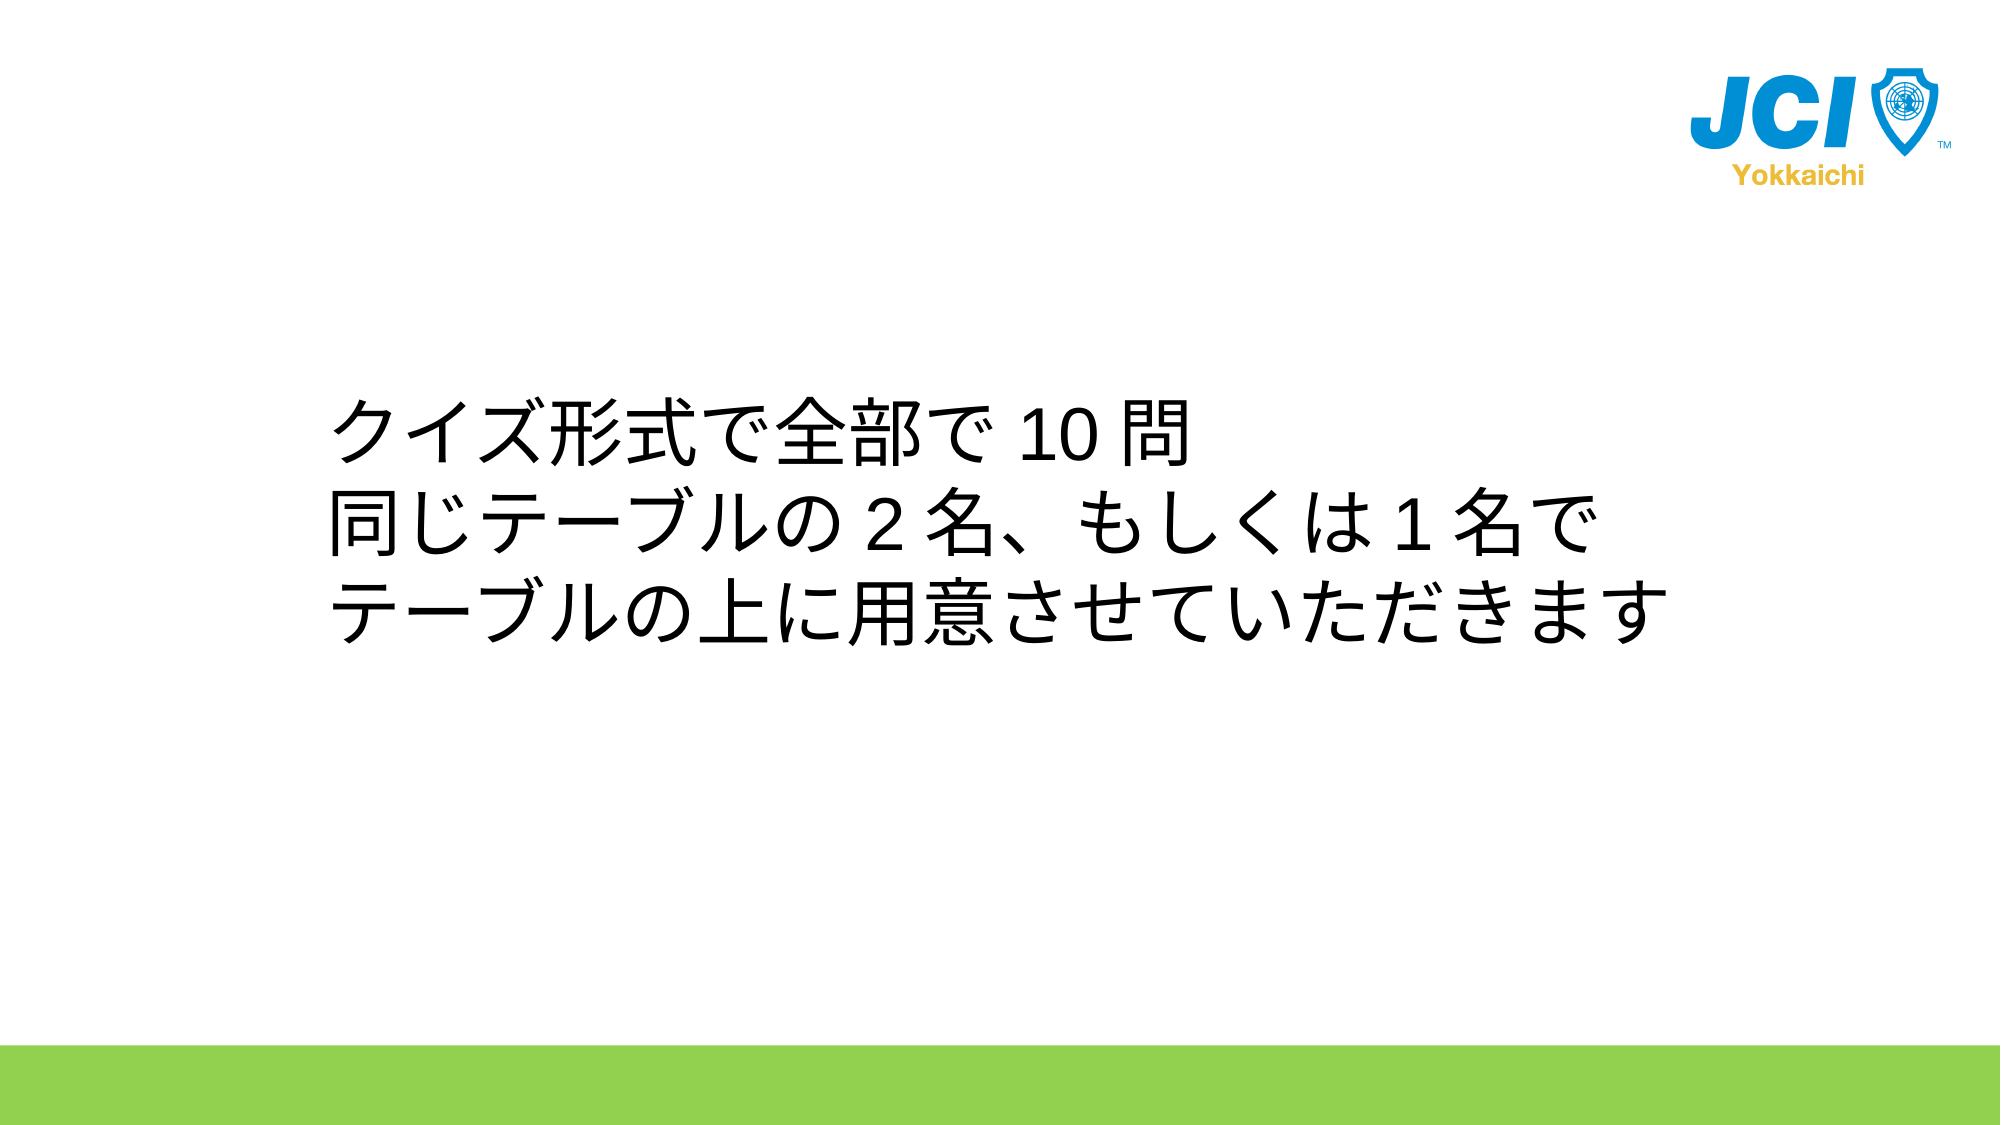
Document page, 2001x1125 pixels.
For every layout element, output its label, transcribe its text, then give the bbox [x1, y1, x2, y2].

text_box クイズ形式で全部で10問 同じテーブルの2名、もしくは1名で テーブルの上に用意させていただきます [311, 378, 1689, 663]
picture [1687, 67, 1954, 187]
